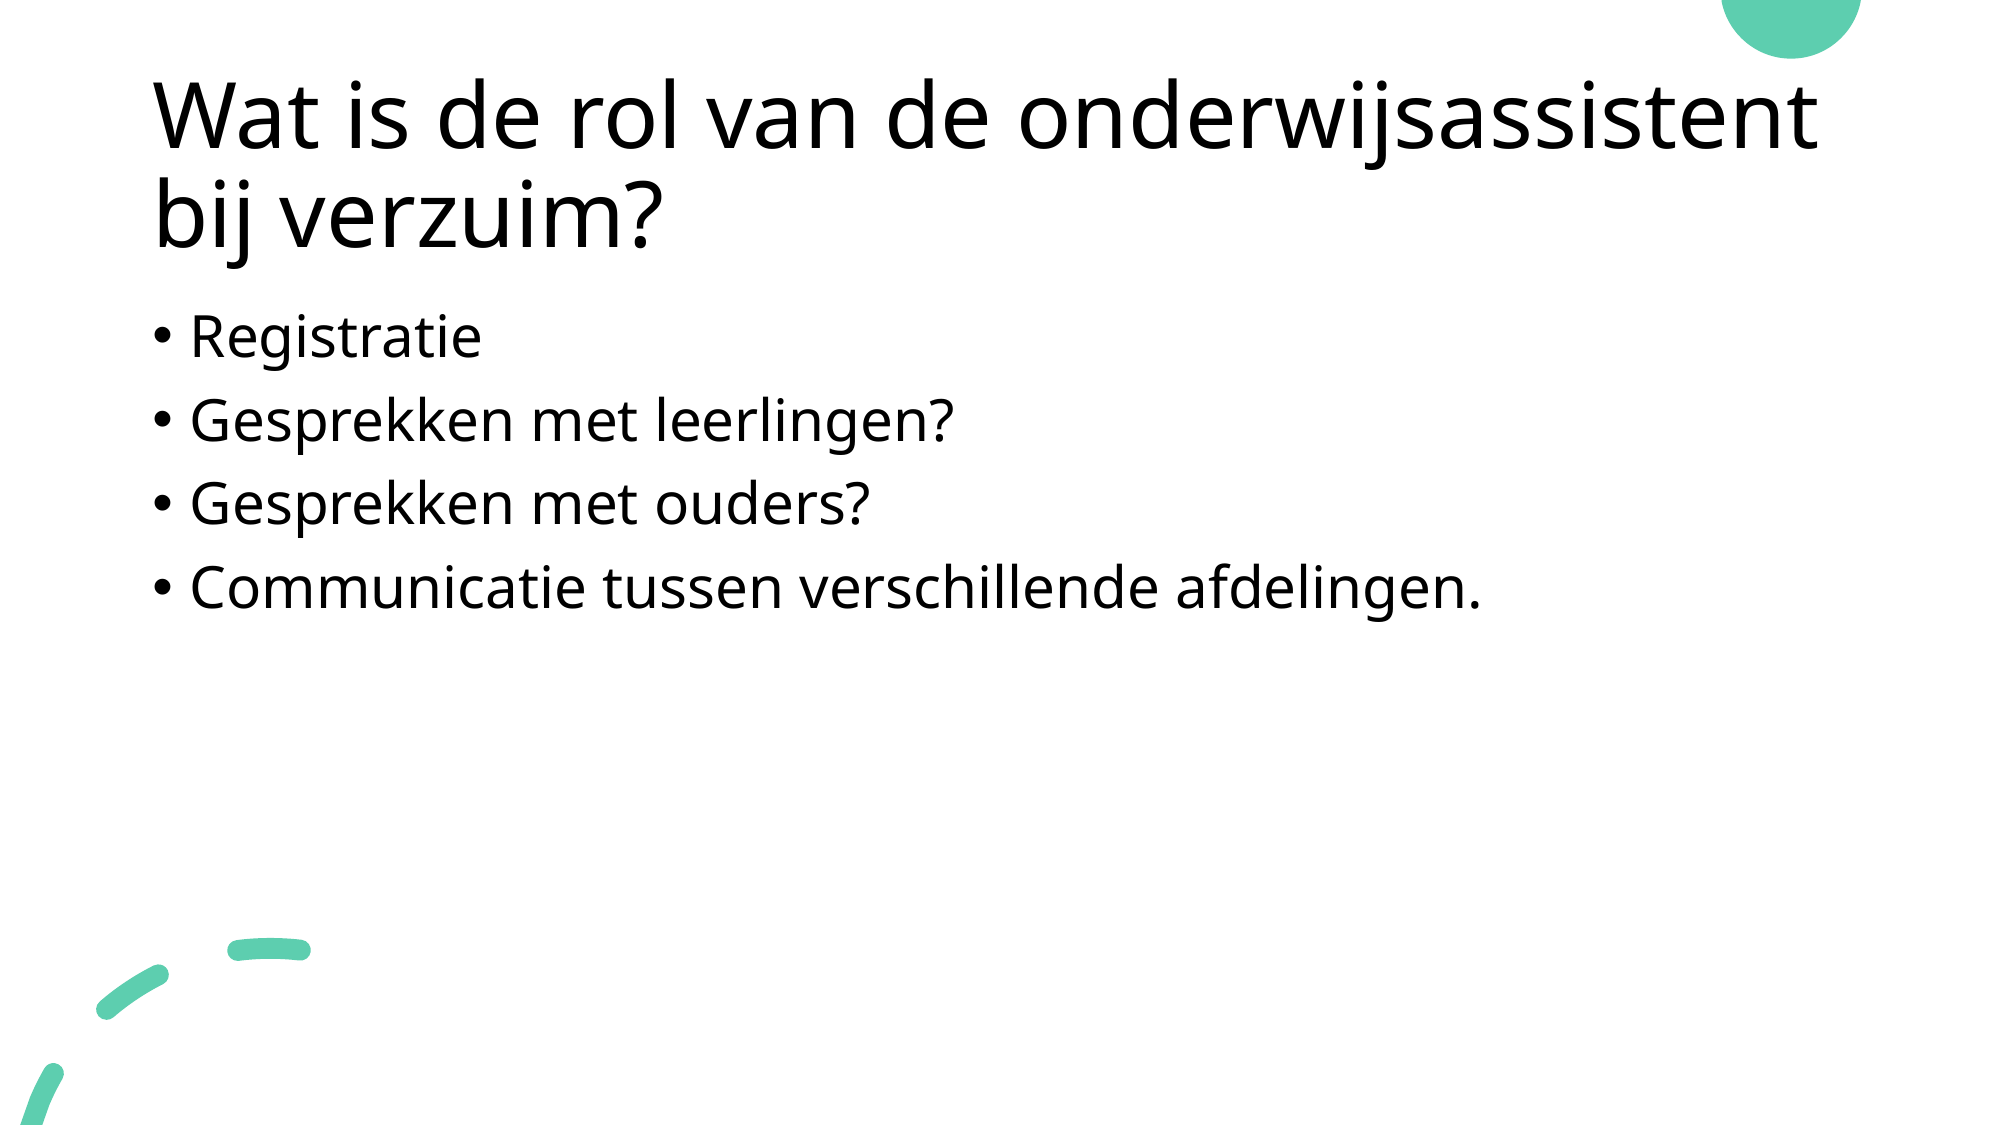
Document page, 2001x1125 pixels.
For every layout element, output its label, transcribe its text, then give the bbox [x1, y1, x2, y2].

title Wat is de rol van de onderwijsassistent bij verzuim? [137, 59, 1863, 278]
list Registratie Gesprekken met leerlingen? Gesprekken met ouders? Communicatie tussen verschillende afdelingen. [137, 299, 1863, 933]
